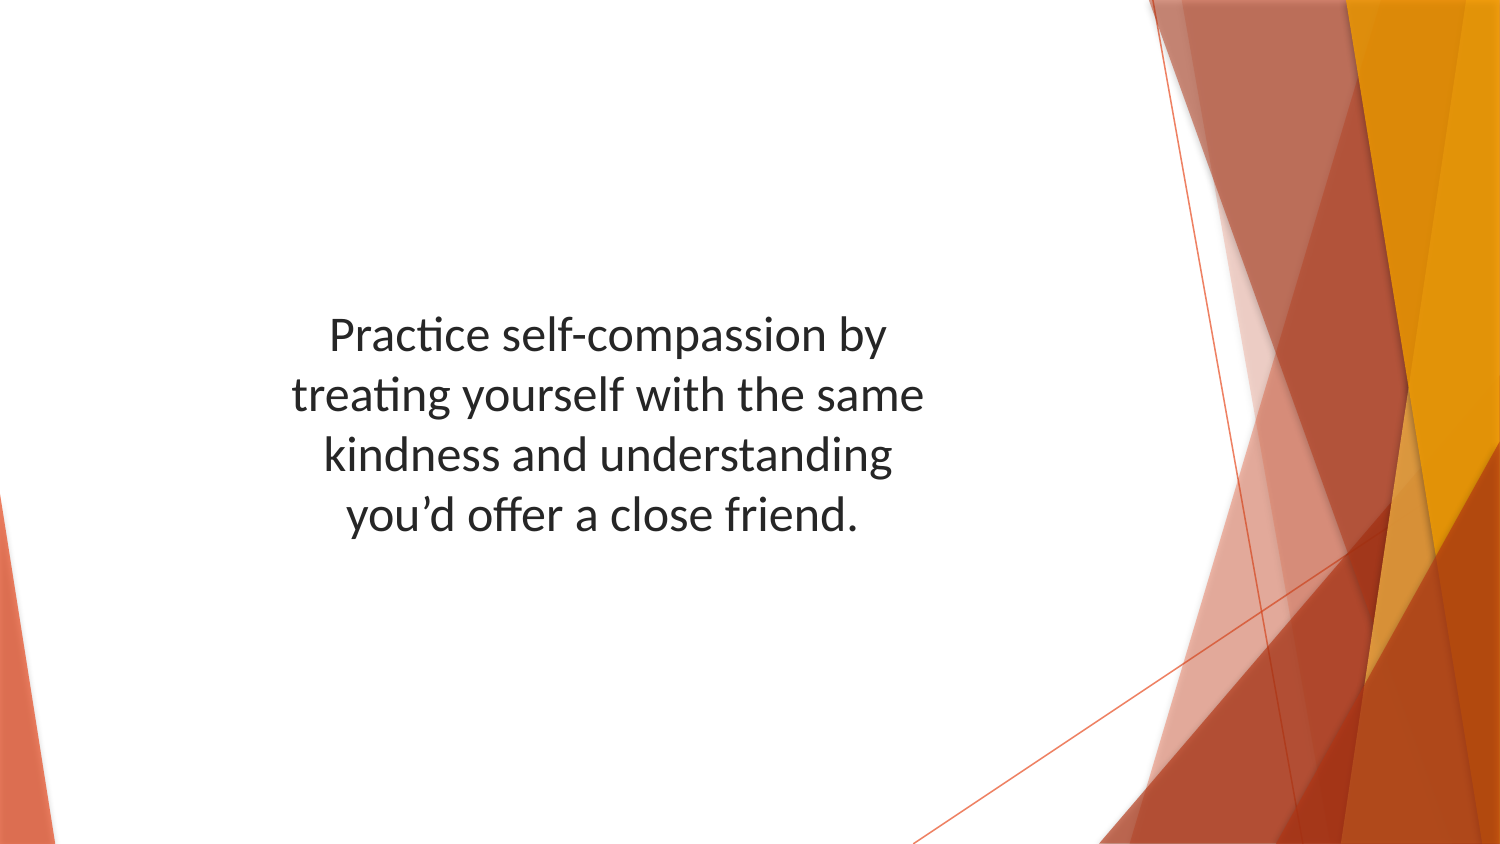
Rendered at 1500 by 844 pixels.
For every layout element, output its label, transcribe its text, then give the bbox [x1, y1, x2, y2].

list Practice self-compassion by treating yourself with the same kindness and understanding you’d offer a close friend. [265, 114, 951, 729]
